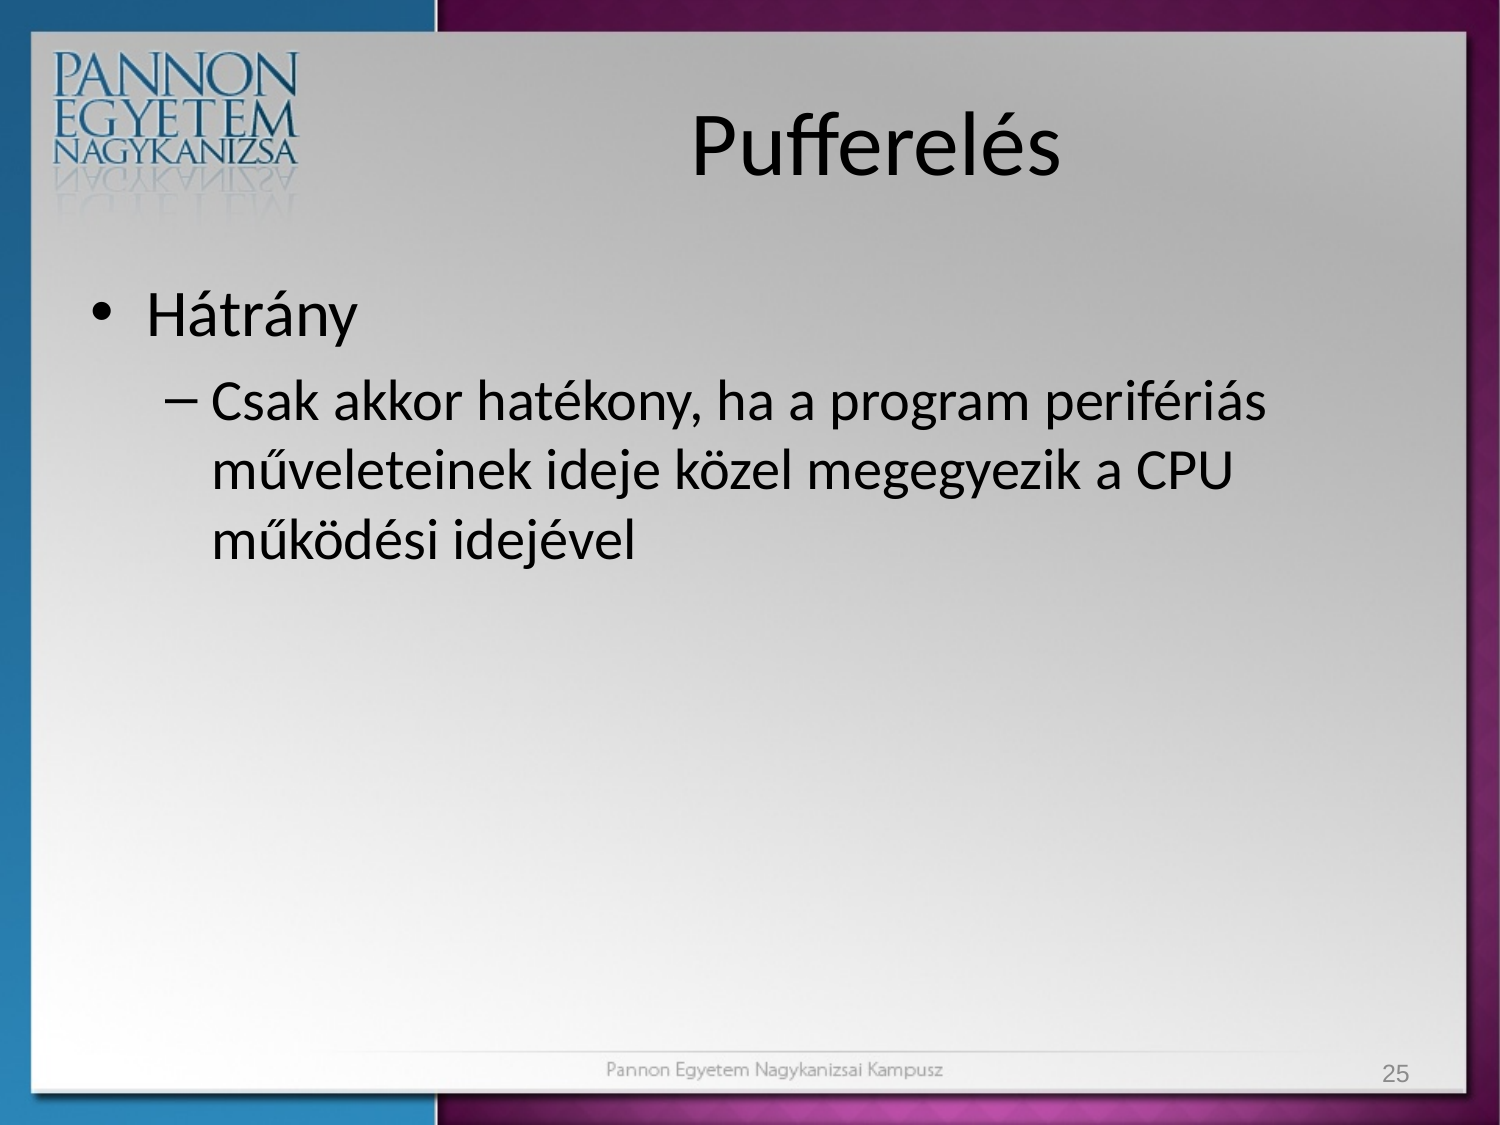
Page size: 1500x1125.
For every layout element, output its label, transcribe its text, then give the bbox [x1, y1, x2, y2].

slide_number 25 [1074, 1042, 1425, 1103]
list Hátrány Csak akkor hatékony, ha a program perifériás műveleteinek ideje közel megegyezik a CPU működési idejével [75, 262, 1425, 1038]
picture [0, 0, 1500, 1125]
title Pufferelés [328, 45, 1425, 233]
